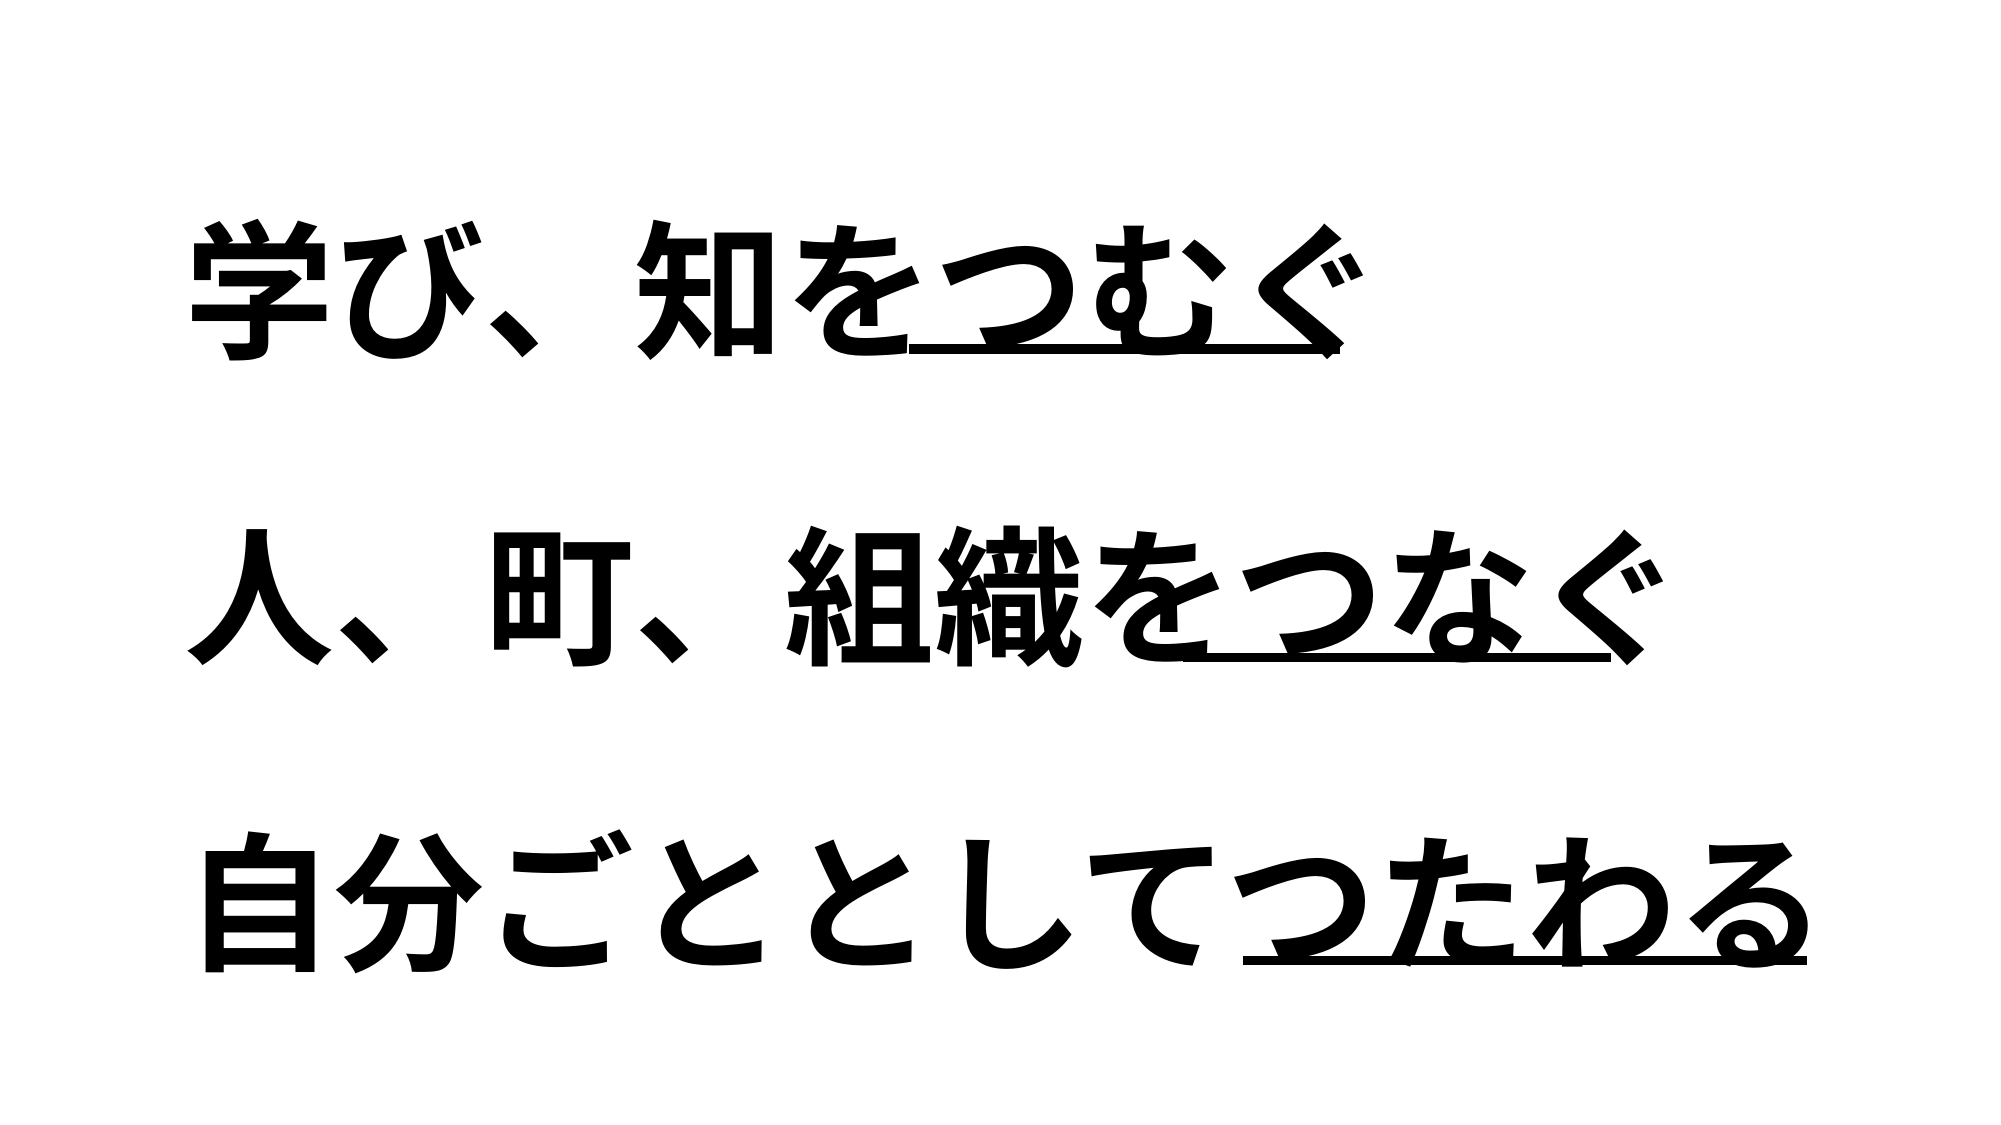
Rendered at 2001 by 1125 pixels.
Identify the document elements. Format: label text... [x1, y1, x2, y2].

text_box 学び、知をつむぐ 人、町、組織をつなぐ 自分ごととしてつたわる [169, 64, 1855, 998]
